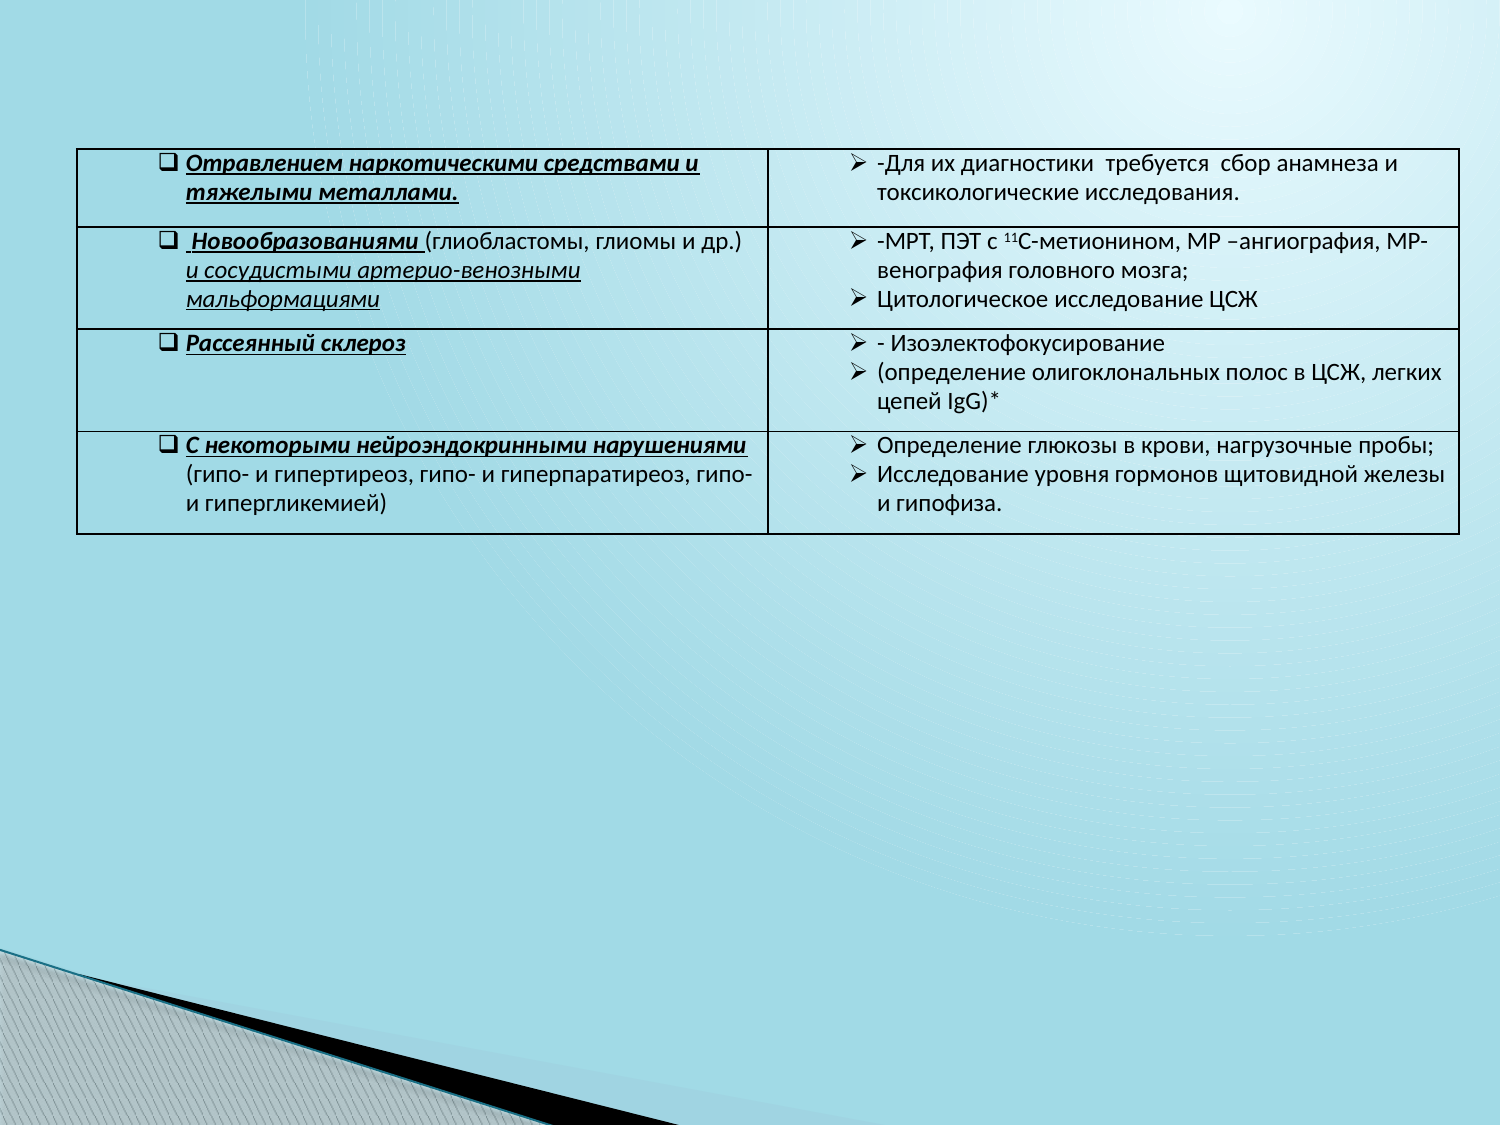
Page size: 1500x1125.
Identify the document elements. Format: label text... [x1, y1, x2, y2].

table_cell Новообразованиями (глиобластомы, глиомы и др.) и сосудистыми артерио-венозными мальформациями [78, 228, 767, 328]
table_cell С некоторыми нейроэндокринными нарушениями (гипо- и гипертиреоз, гипо- и гиперпаратиреоз, гипо- и гипергликемией) [78, 432, 767, 533]
table_header Отравлением наркотическими средствами и тяжелыми металлами. [78, 150, 767, 226]
table_cell Рассеянный склероз [78, 330, 767, 431]
table_cell -МРТ, ПЭТ с 11С-метионином, МР –ангиография, МР-венография головного мозга; Цитологическое исследование ЦСЖ [769, 228, 1458, 328]
table_cell Определение глюкозы в крови, нагрузочные пробы; Исследование уровня гормонов щитовидной железы и гипофиза. [769, 432, 1458, 533]
table_header -Для их диагностики требуется сбор анамнеза и токсикологические исследования. [769, 150, 1458, 226]
table_cell - Изоэлектофокусирование (определение олигоклональных полос в ЦСЖ, легких цепей IgG)* [769, 330, 1458, 431]
